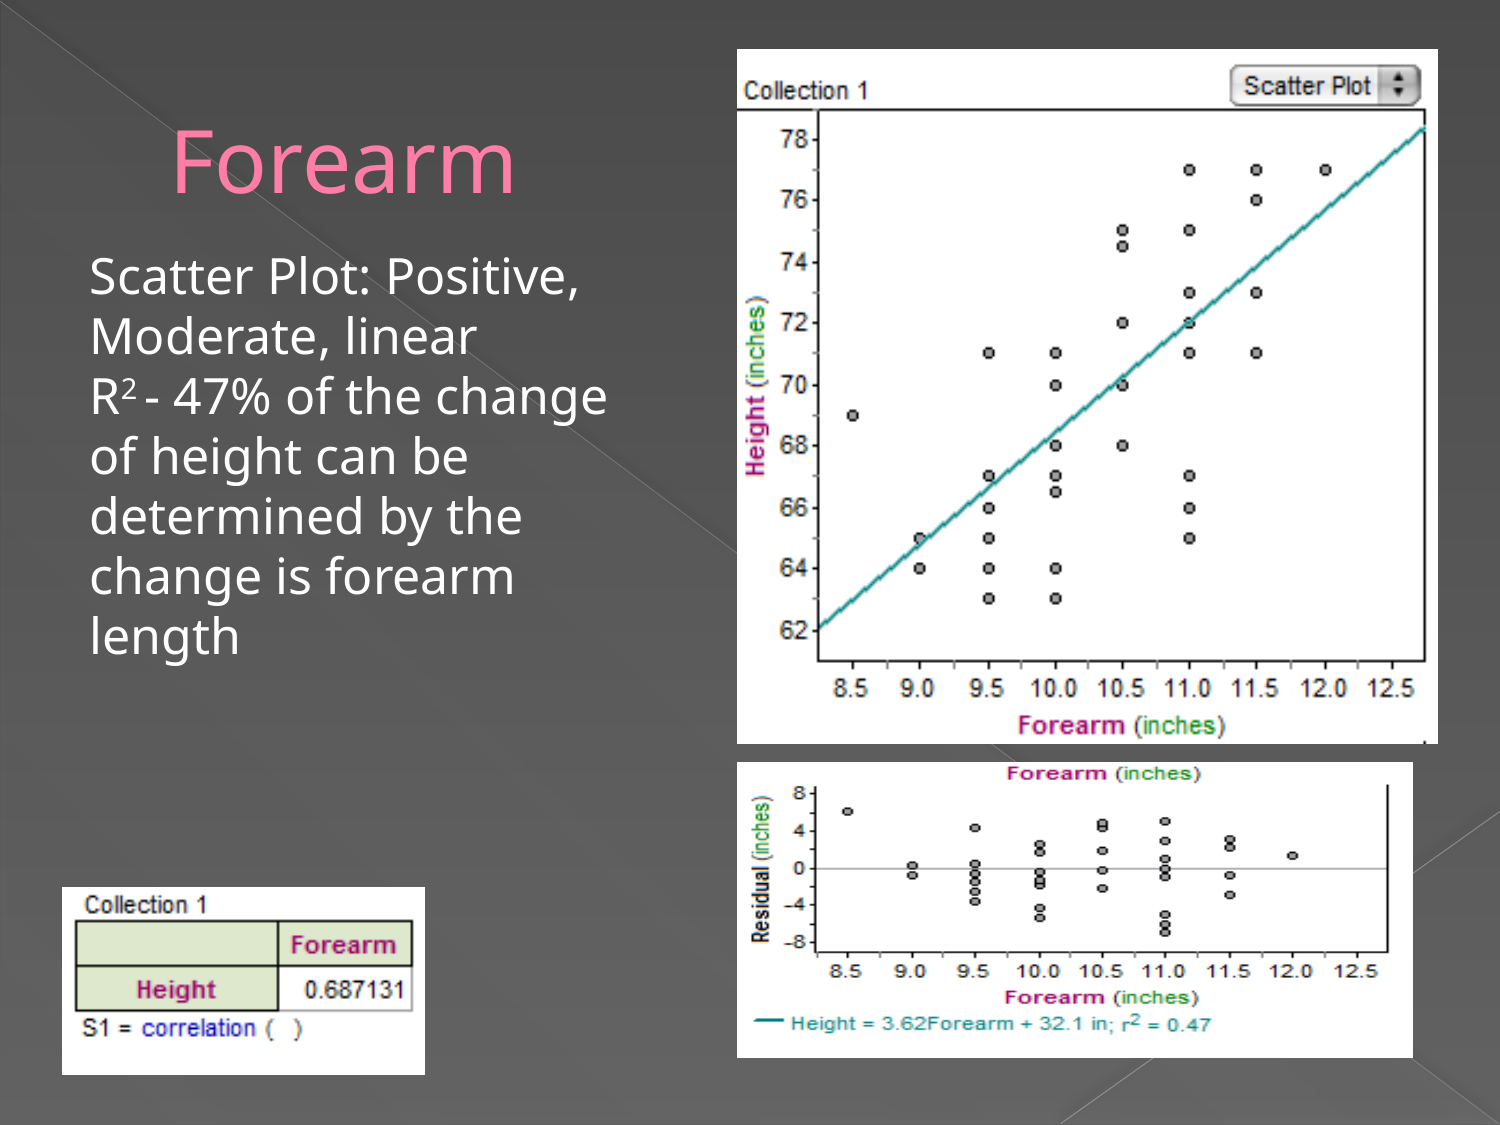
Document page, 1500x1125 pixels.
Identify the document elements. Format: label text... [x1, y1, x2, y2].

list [737, 49, 1438, 744]
title Forearm [75, 43, 728, 274]
picture [62, 887, 426, 1076]
text_box Scatter Plot: Positive, Moderate, linear R2 - 47% of the change of height can be determined by the change is forearm length [75, 237, 638, 673]
picture [737, 762, 1413, 1059]
